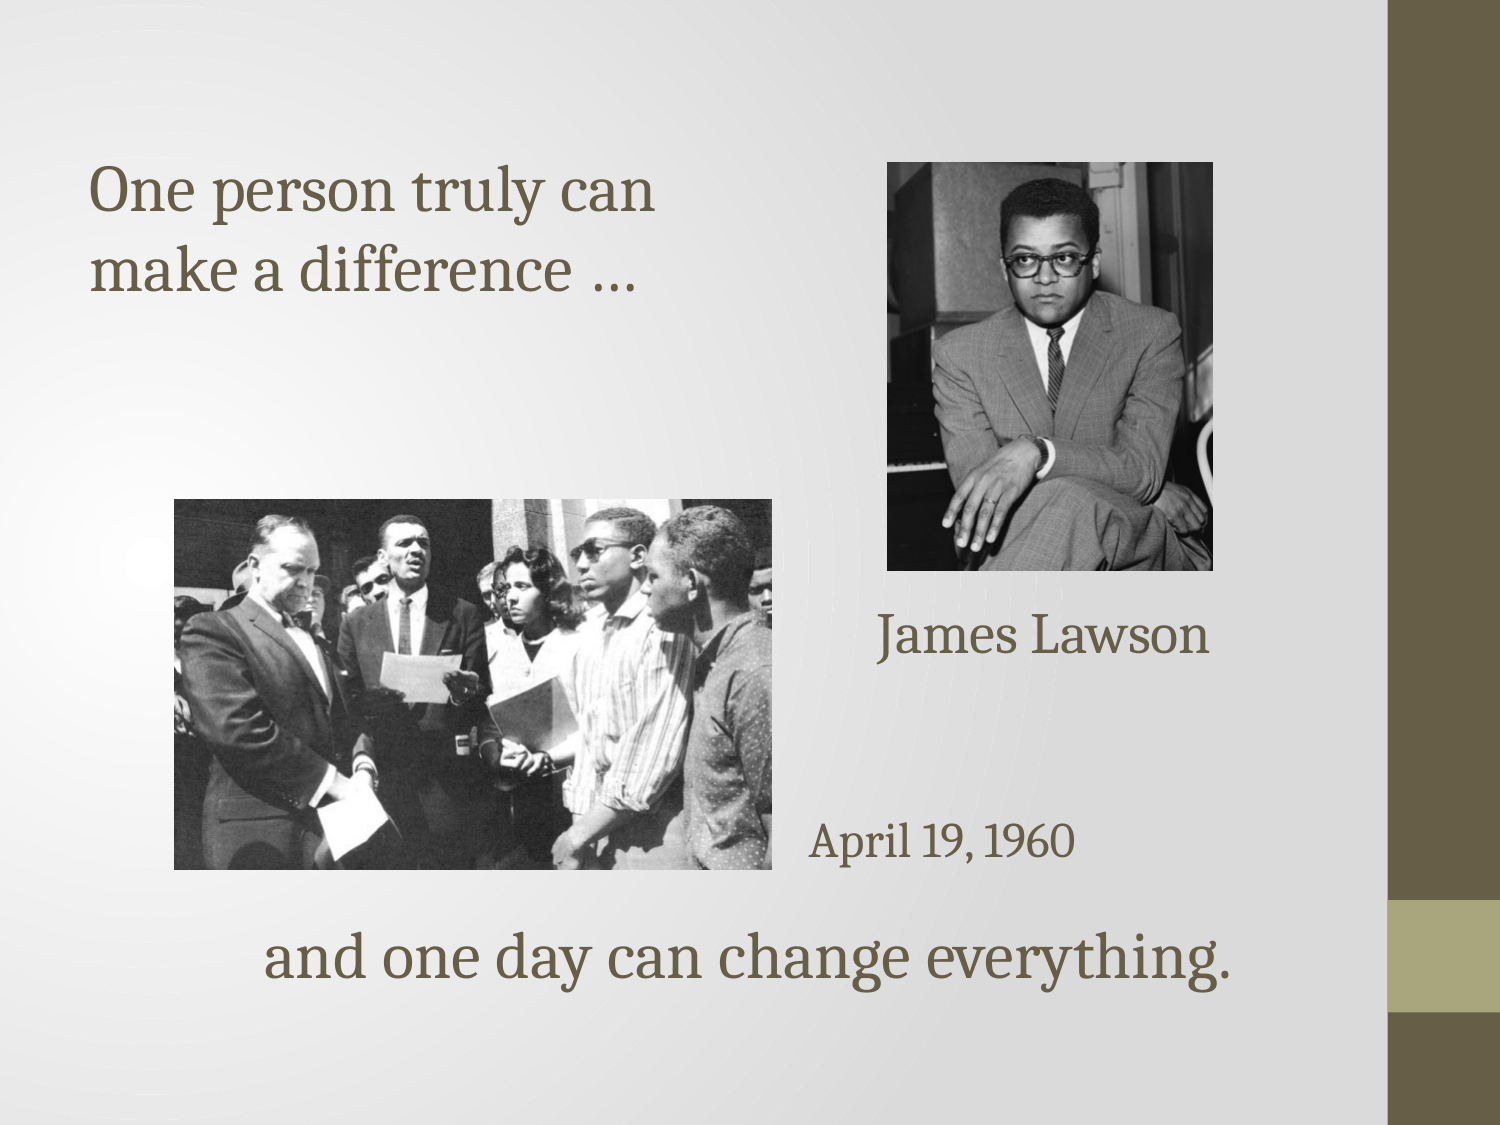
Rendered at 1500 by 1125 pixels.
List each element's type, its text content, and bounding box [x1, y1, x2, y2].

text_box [861, 161, 1288, 674]
text_box One person truly can make a difference … [75, 137, 700, 313]
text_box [174, 499, 1220, 877]
text_box and one day can change everything. [249, 904, 1338, 999]
